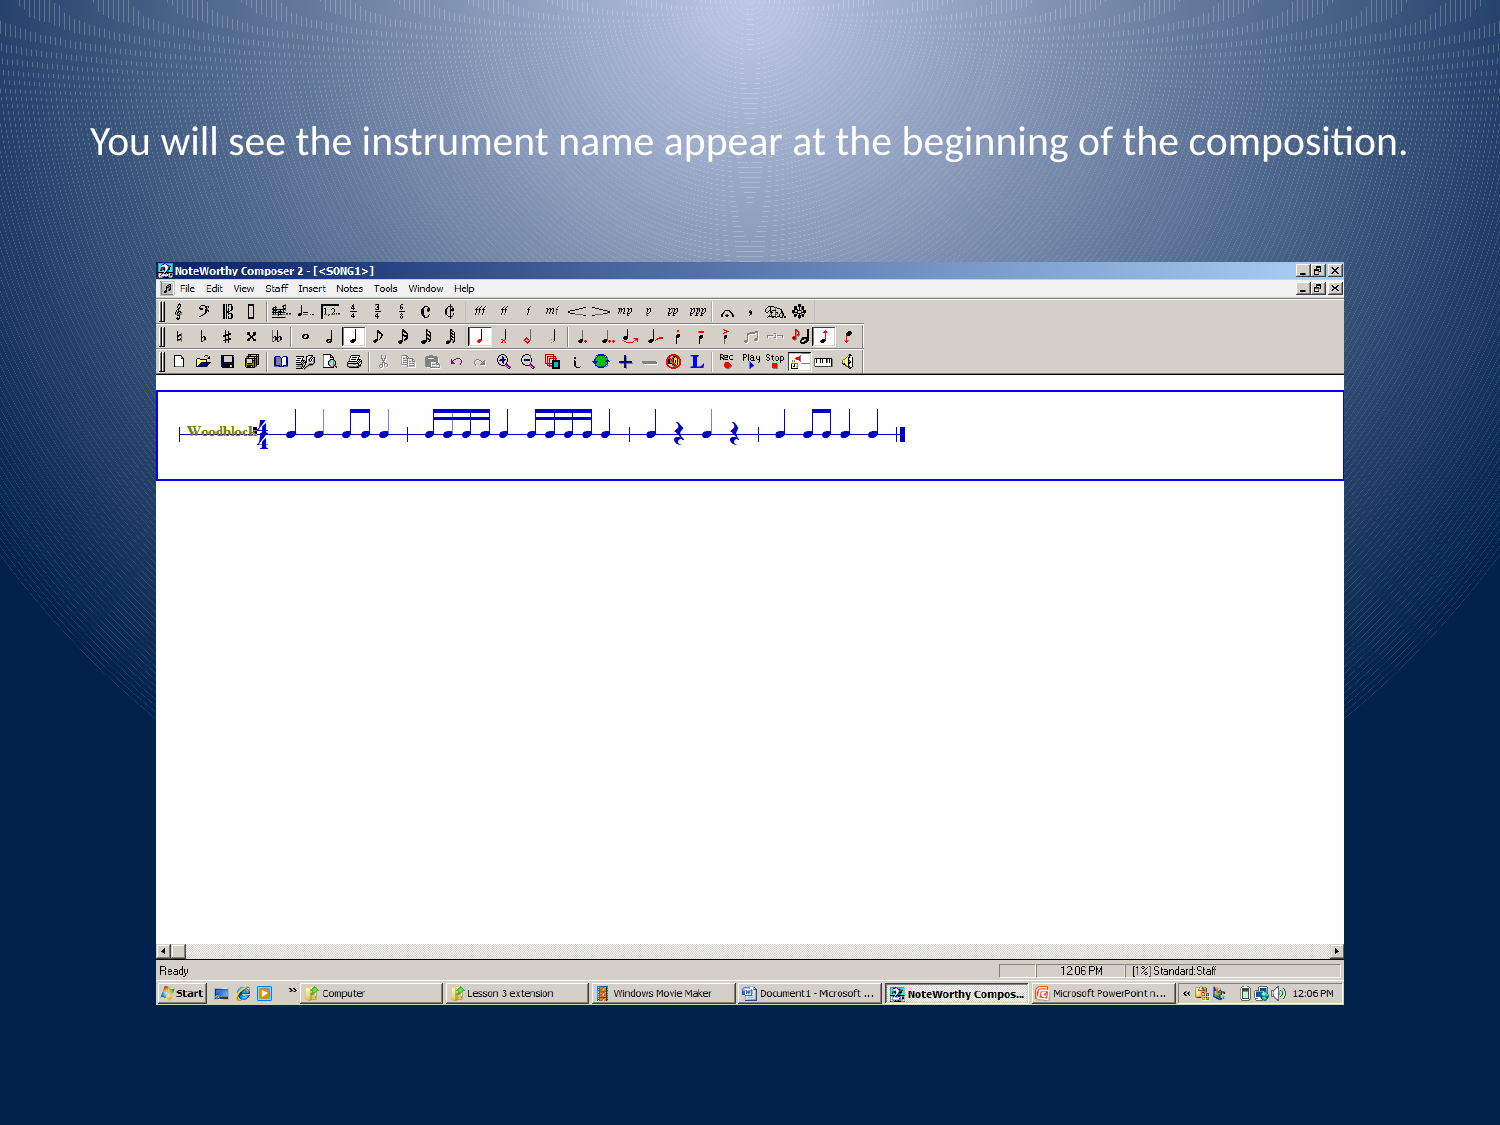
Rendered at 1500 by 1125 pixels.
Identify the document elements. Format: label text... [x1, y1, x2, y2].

title You will see the instrument name appear at the beginning of the composition. [75, 45, 1425, 233]
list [155, 262, 1345, 1006]
